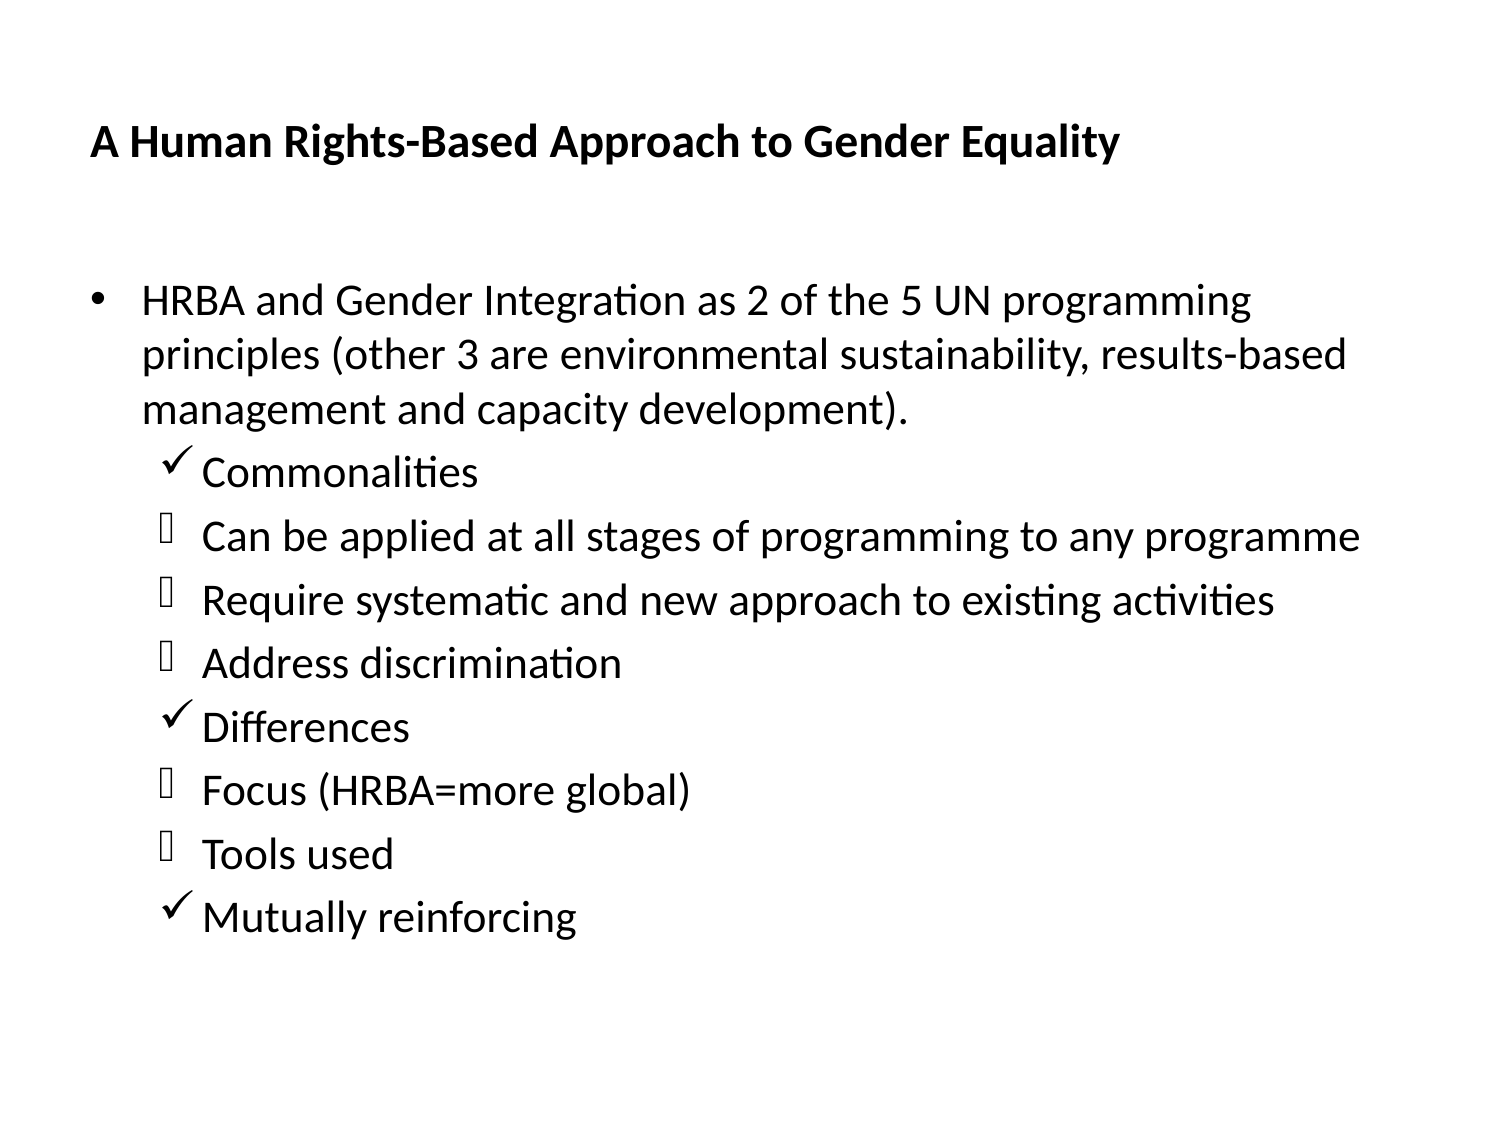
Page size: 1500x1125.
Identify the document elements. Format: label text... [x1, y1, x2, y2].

list HRBA and Gender Integration as 2 of the 5 UN programming principles (other 3 are environmental sustainability, results-based management and capacity development). Commonalities Can be applied at all stages of programming to any programme Require systematic and new approach to existing activities Address discrimination Differences Focus (HRBA=more global) Tools used Mutually reinforcing [75, 262, 1425, 1005]
title A Human Rights-Based Approach to Gender Equality [75, 45, 1425, 233]
